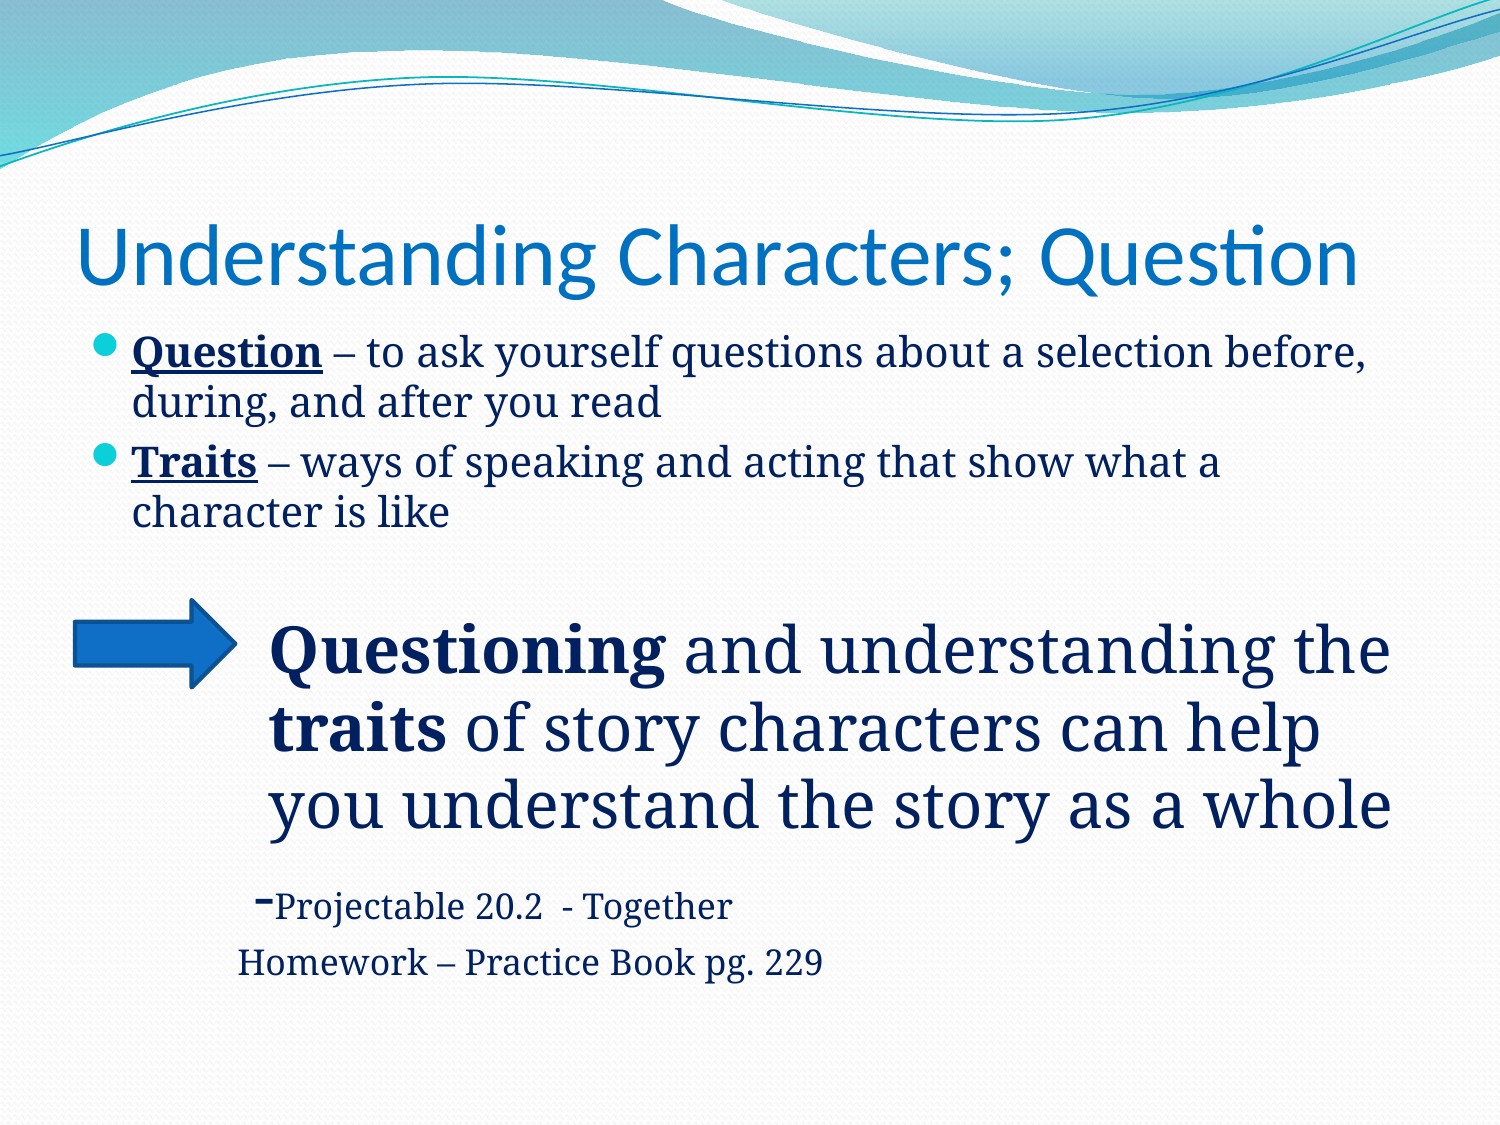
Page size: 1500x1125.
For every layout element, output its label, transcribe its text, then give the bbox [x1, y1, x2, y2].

text_box [72, 598, 238, 690]
list Question – to ask yourself questions about a selection before, during, and after you read Traits – ways of speaking and acting that show what a character is like Questioning and understanding the traits of story characters can help you understand the story as a whole -Projectable 20.2 - Together Homework – Practice Book pg. 229 [74, 317, 1426, 1038]
title Understanding Characters; Question [74, 115, 1426, 304]
